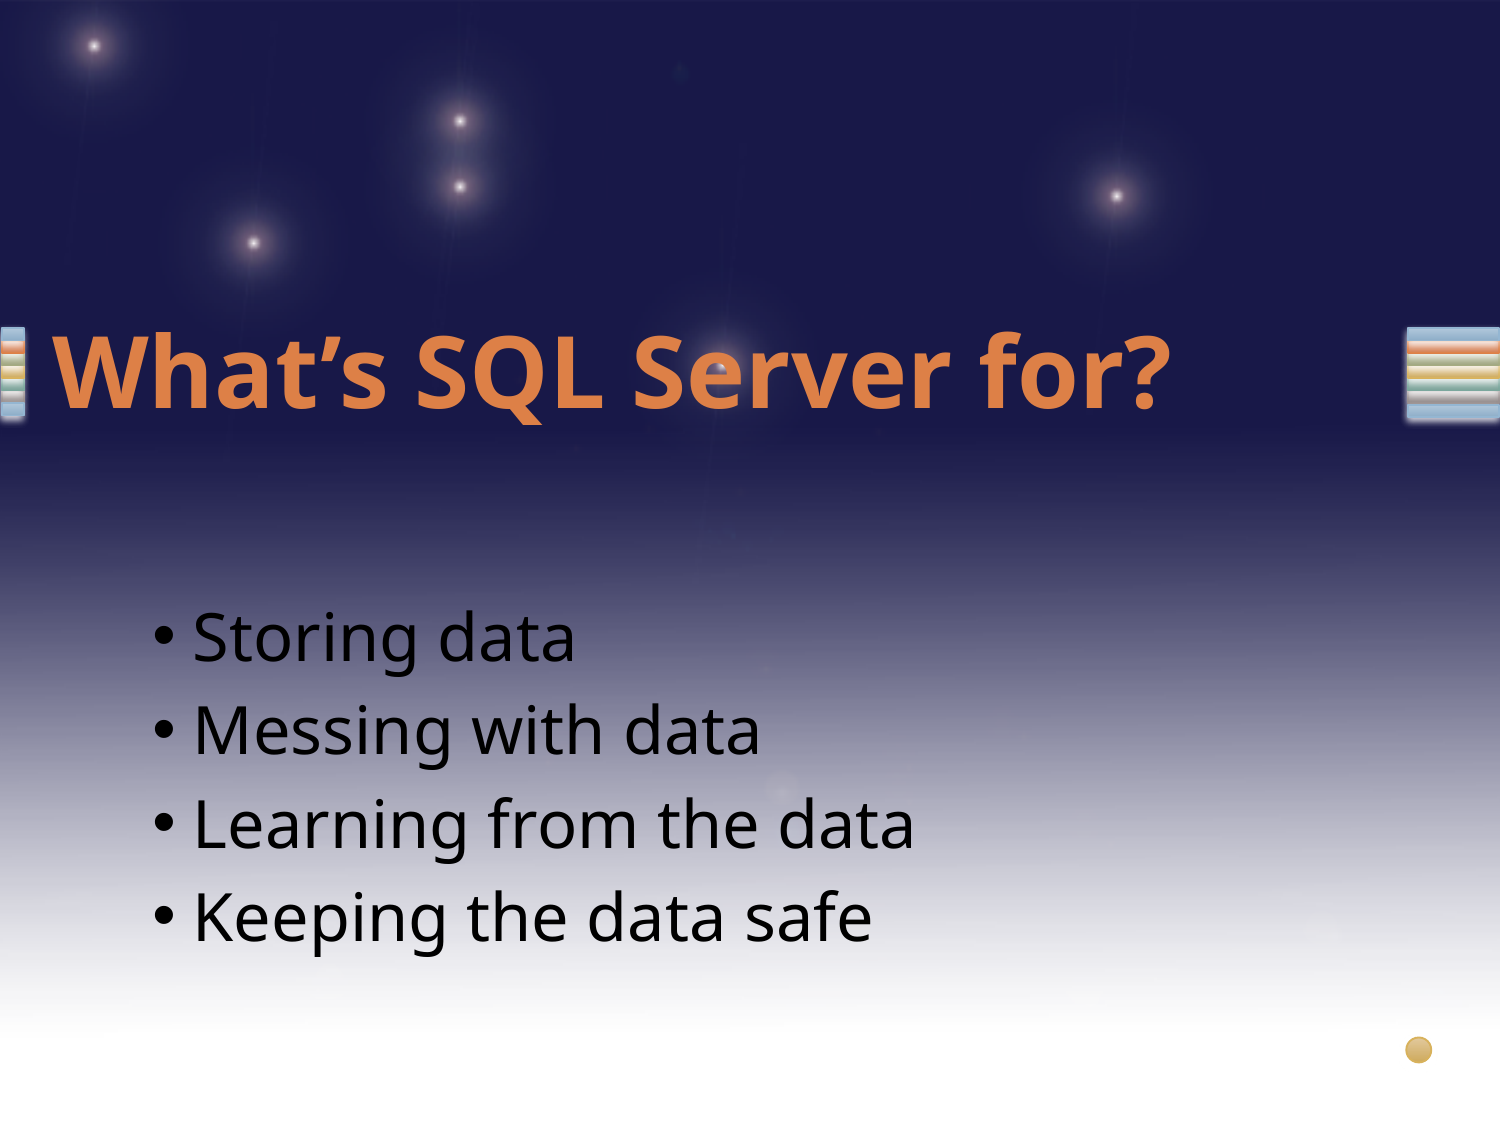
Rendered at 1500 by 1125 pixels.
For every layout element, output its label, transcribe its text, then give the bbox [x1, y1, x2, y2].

picture [0, 0, 1500, 1125]
text_box Storing data Messing with data Learning from the data Keeping the data safe [137, 587, 1375, 1050]
title What’s SQL Server for? [37, 275, 1388, 463]
text_box [125, 487, 1288, 700]
